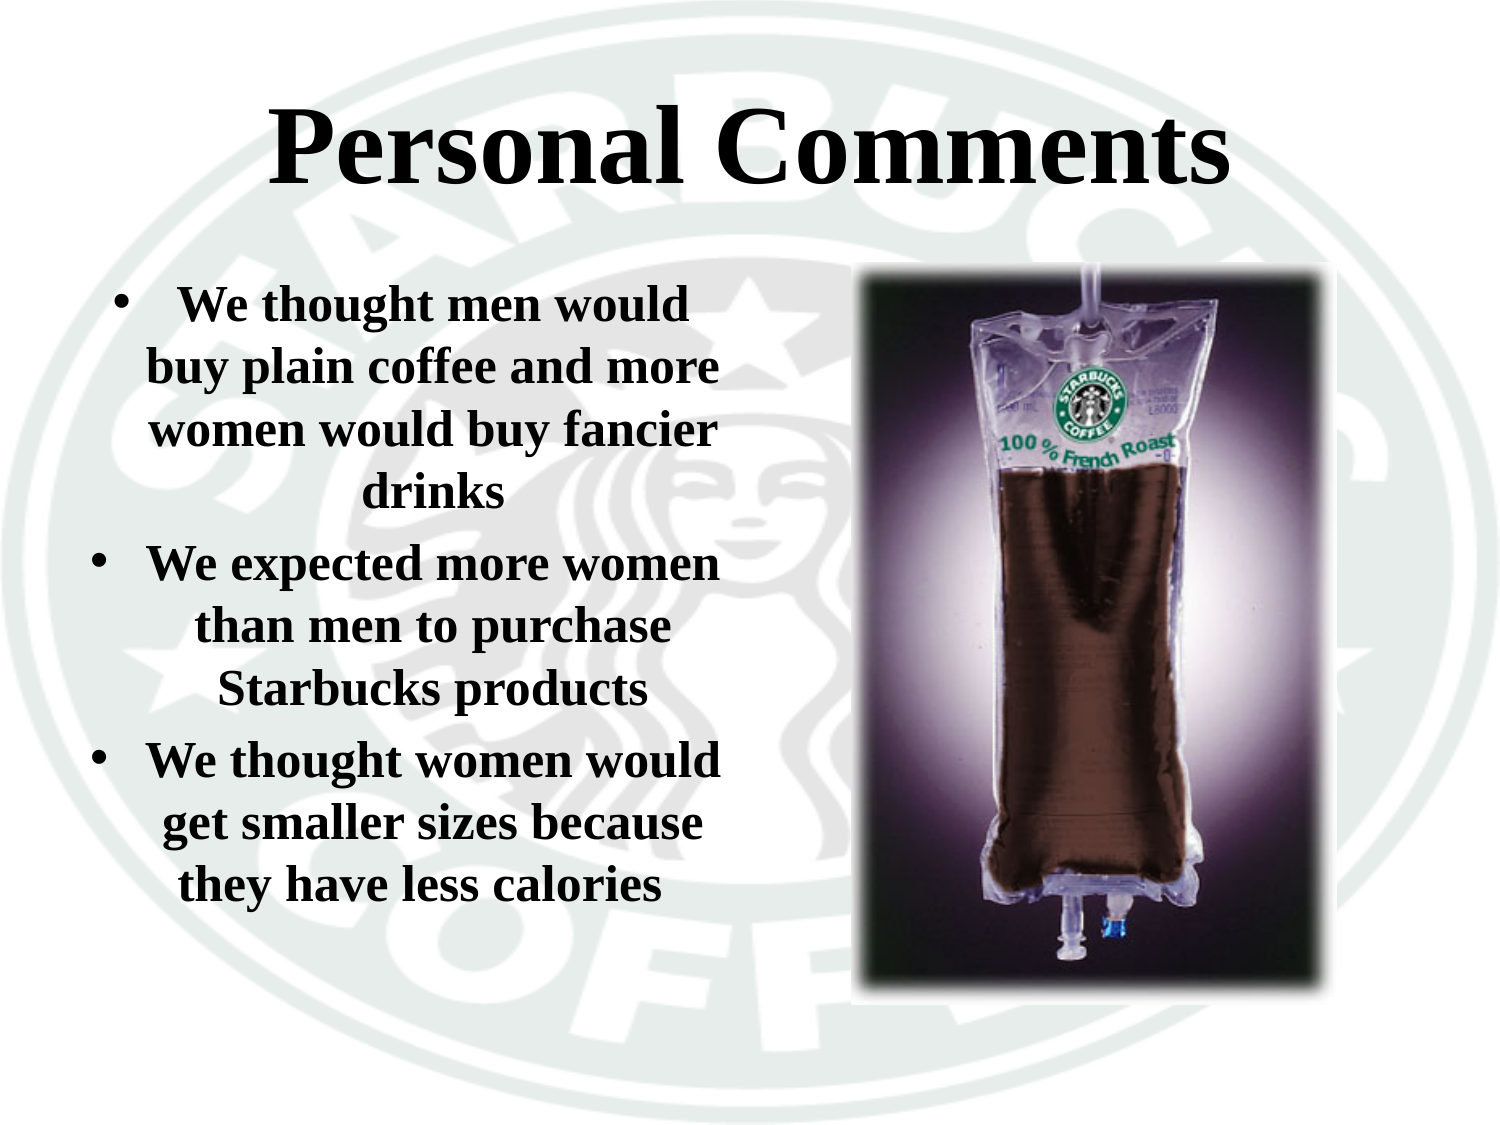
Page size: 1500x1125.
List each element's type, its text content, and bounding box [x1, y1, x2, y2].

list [851, 262, 1337, 1006]
list We thought men would buy plain coffee and more women would buy fancier drinks We expected more women than men to purchase Starbucks products We thought women would get smaller sizes because they have less calories [75, 262, 738, 1005]
title Personal Comments [75, 45, 1425, 233]
